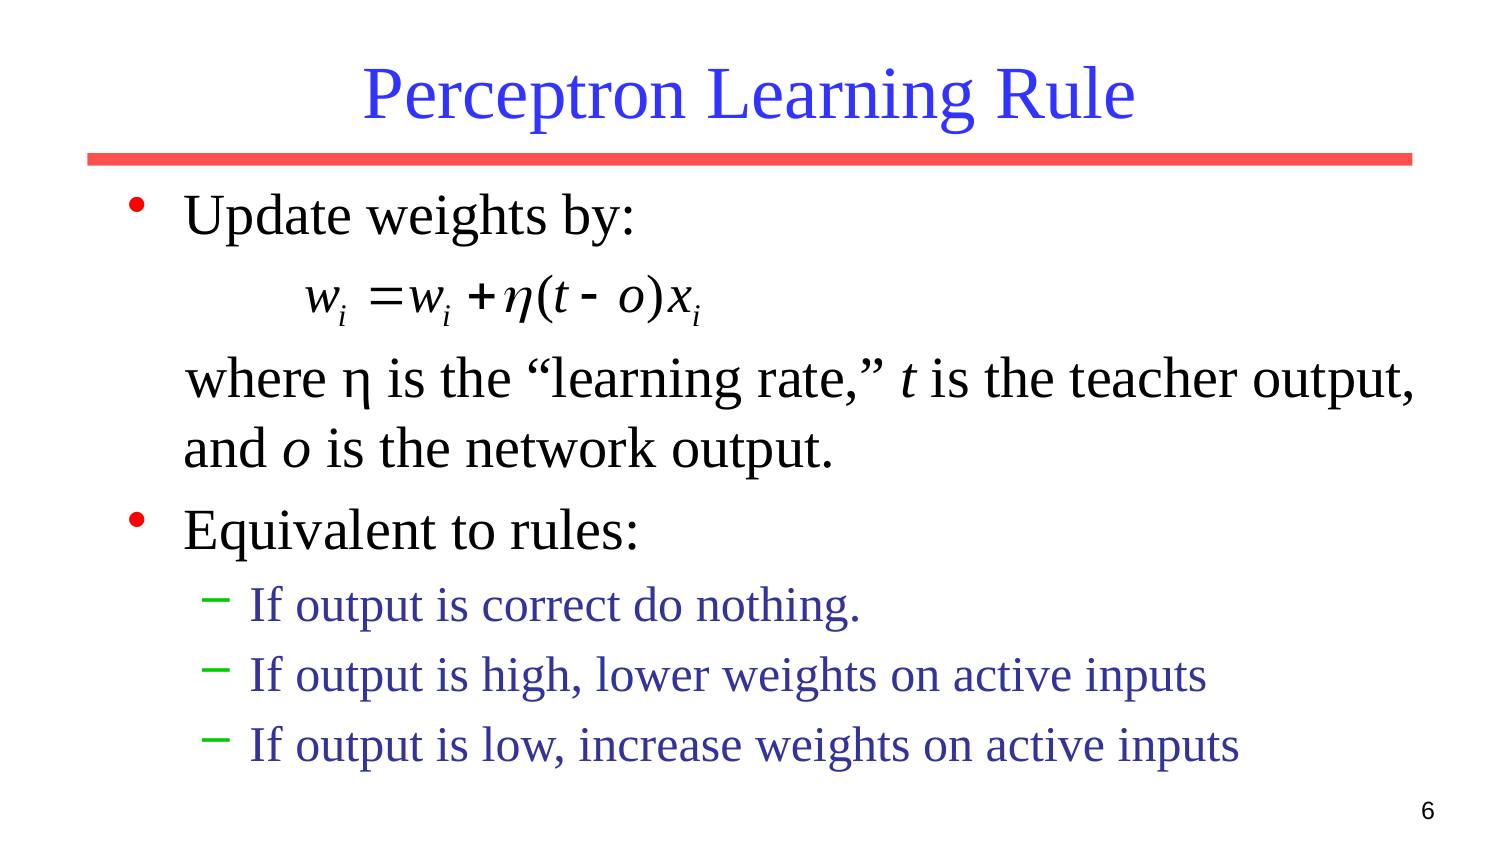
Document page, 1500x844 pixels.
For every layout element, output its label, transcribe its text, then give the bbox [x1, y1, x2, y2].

title Perceptron Learning Rule [112, 27, 1388, 151]
slide_number 6 [1137, 787, 1451, 844]
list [295, 258, 714, 341]
list Update weights by: where η is the “learning rate,” t is the teacher output, and o is the network output. Equivalent to rules: If output is correct do nothing. If output is high, lower weights on active inputs If output is low, increase weights on active inputs [112, 168, 1453, 746]
